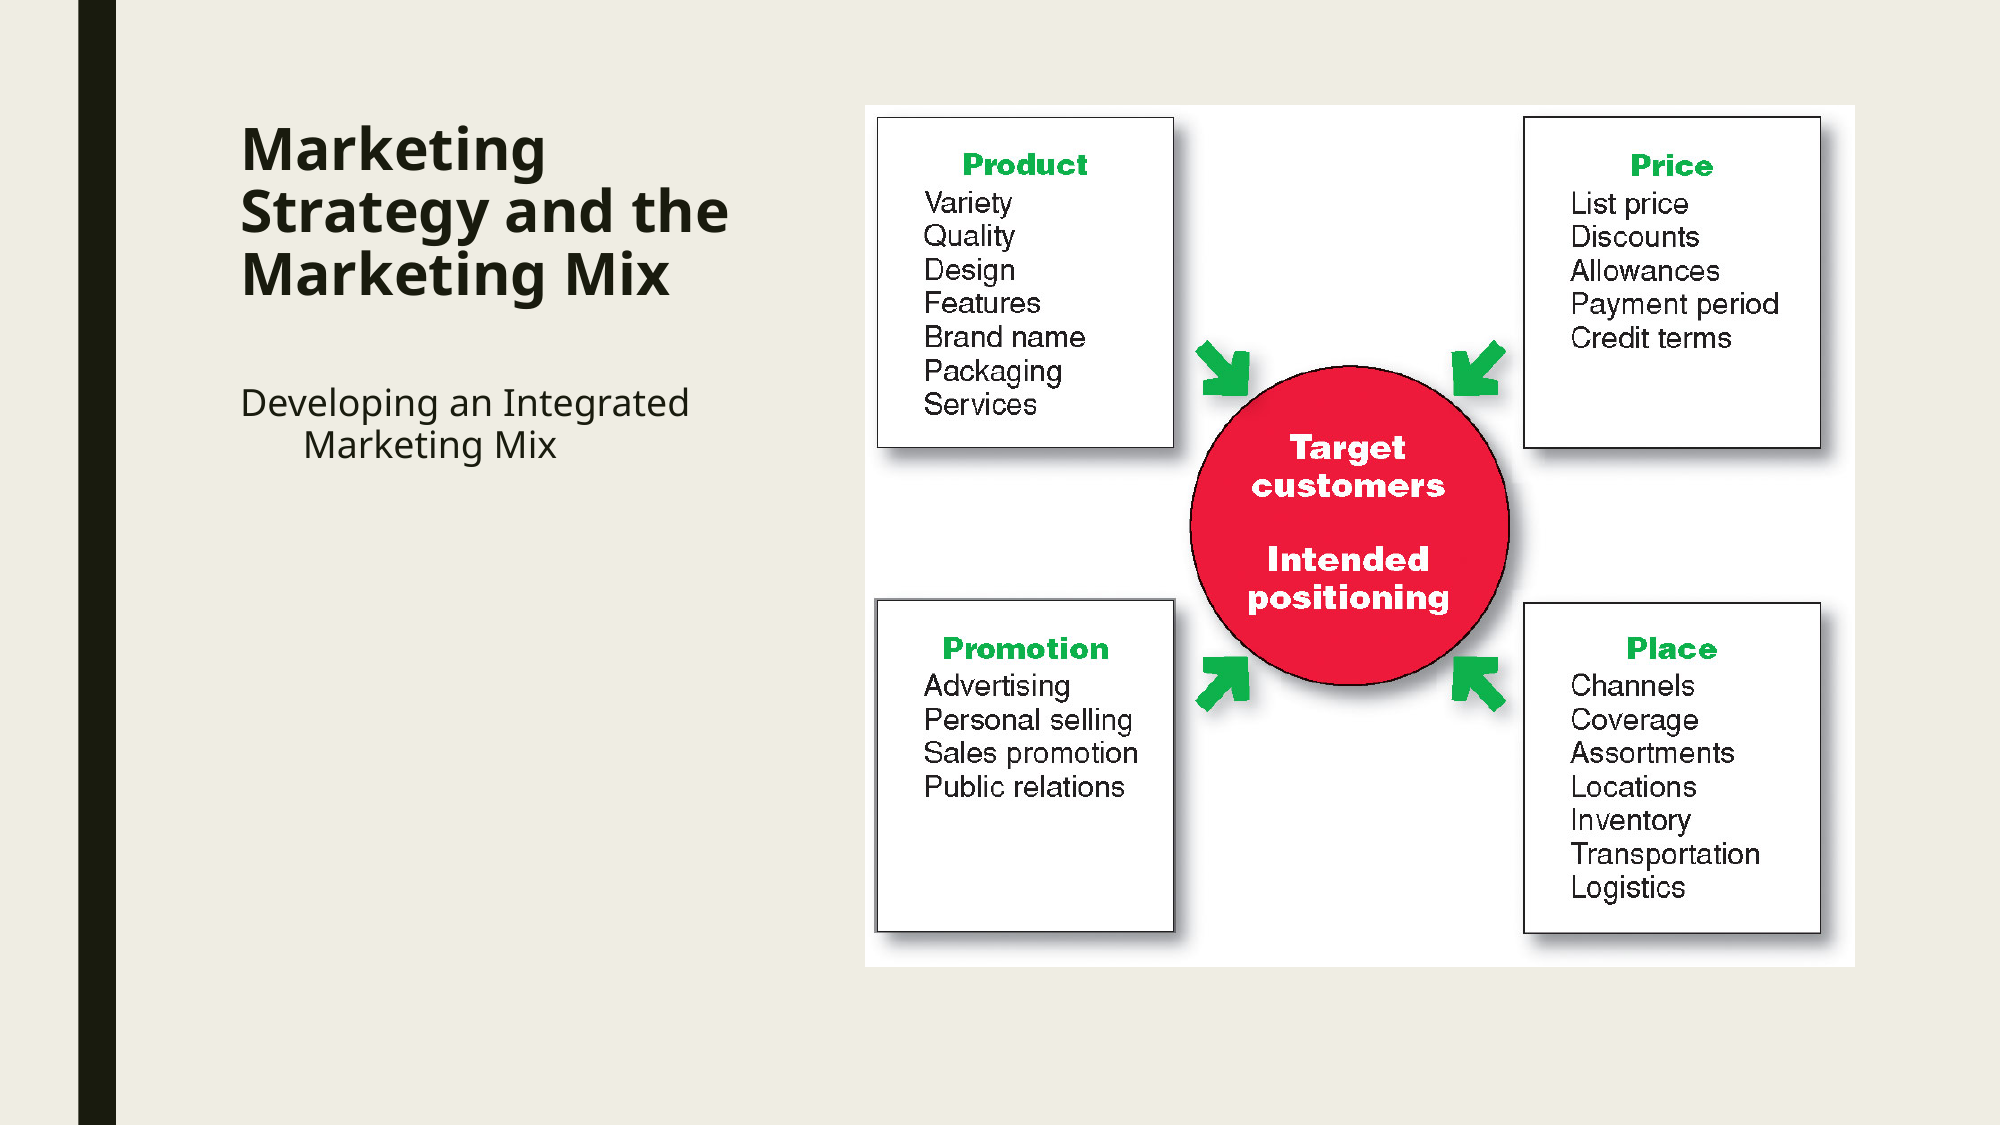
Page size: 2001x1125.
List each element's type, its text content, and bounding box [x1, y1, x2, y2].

picture [865, 105, 1855, 967]
text_box Developing an Integrated Marketing Mix [225, 374, 764, 963]
title Marketing Strategy and the Marketing Mix [225, 112, 764, 357]
